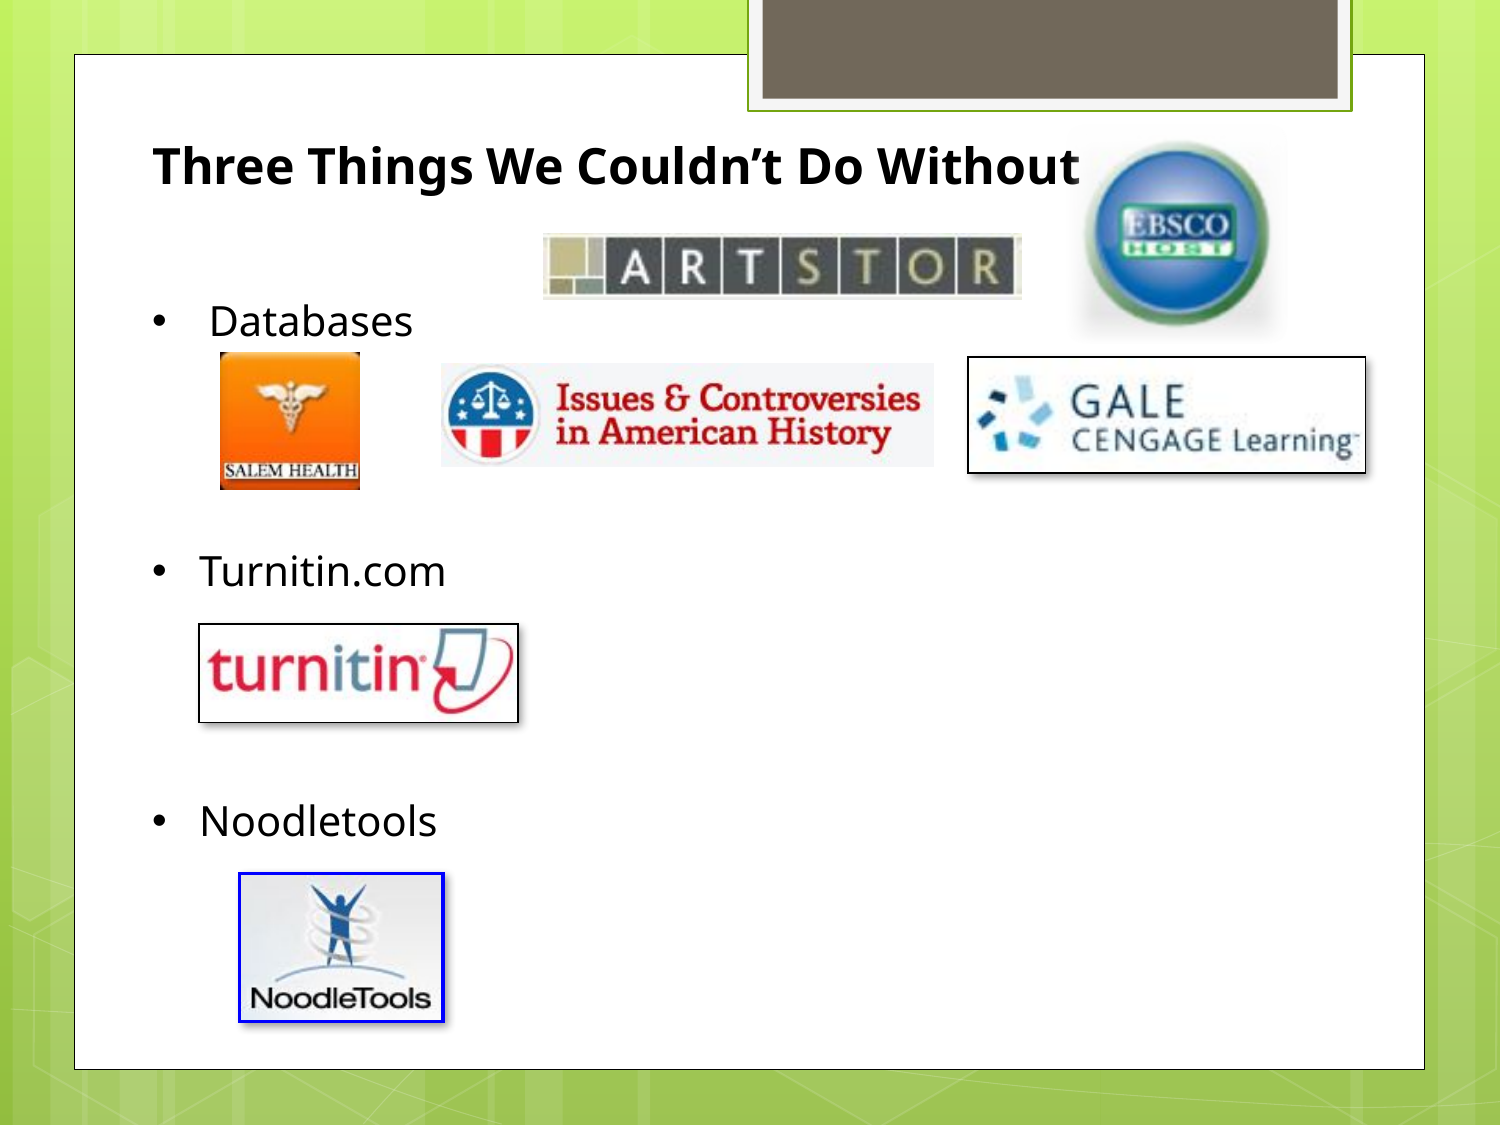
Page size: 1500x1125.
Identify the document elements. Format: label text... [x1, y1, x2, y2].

picture [199, 624, 518, 722]
picture [441, 363, 934, 467]
picture [968, 357, 1365, 473]
text_box Three Things We Couldn’t Do Without [137, 127, 1059, 203]
picture [220, 351, 361, 490]
picture [1064, 121, 1290, 346]
picture [543, 233, 1023, 301]
picture [241, 874, 442, 1021]
text_box Databases Turnitin.com Noodletools [137, 262, 580, 898]
